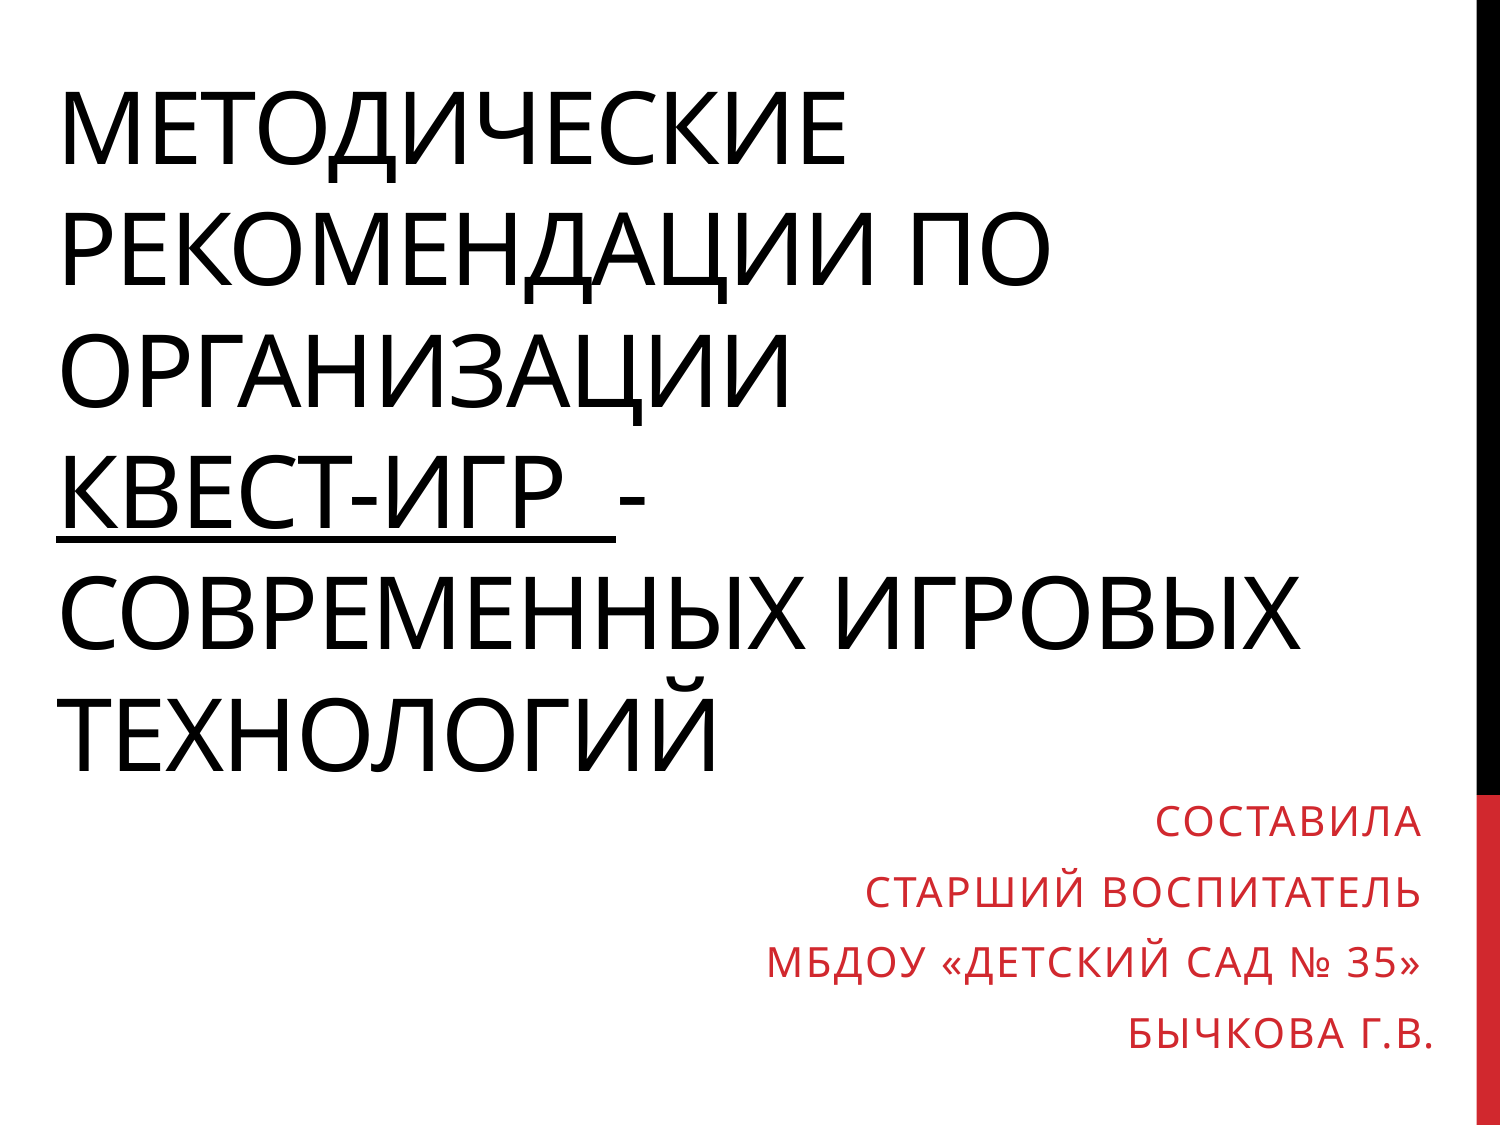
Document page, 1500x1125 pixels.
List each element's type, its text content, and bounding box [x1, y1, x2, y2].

subtitle Составила старший воспитатель МБДОУ «Детский сад № 35» Бычкова Г.В. [324, 786, 1450, 1094]
title Методические рекомендации по организации КВЕСТ-игр - современных игровых технологий [41, 54, 1325, 800]
